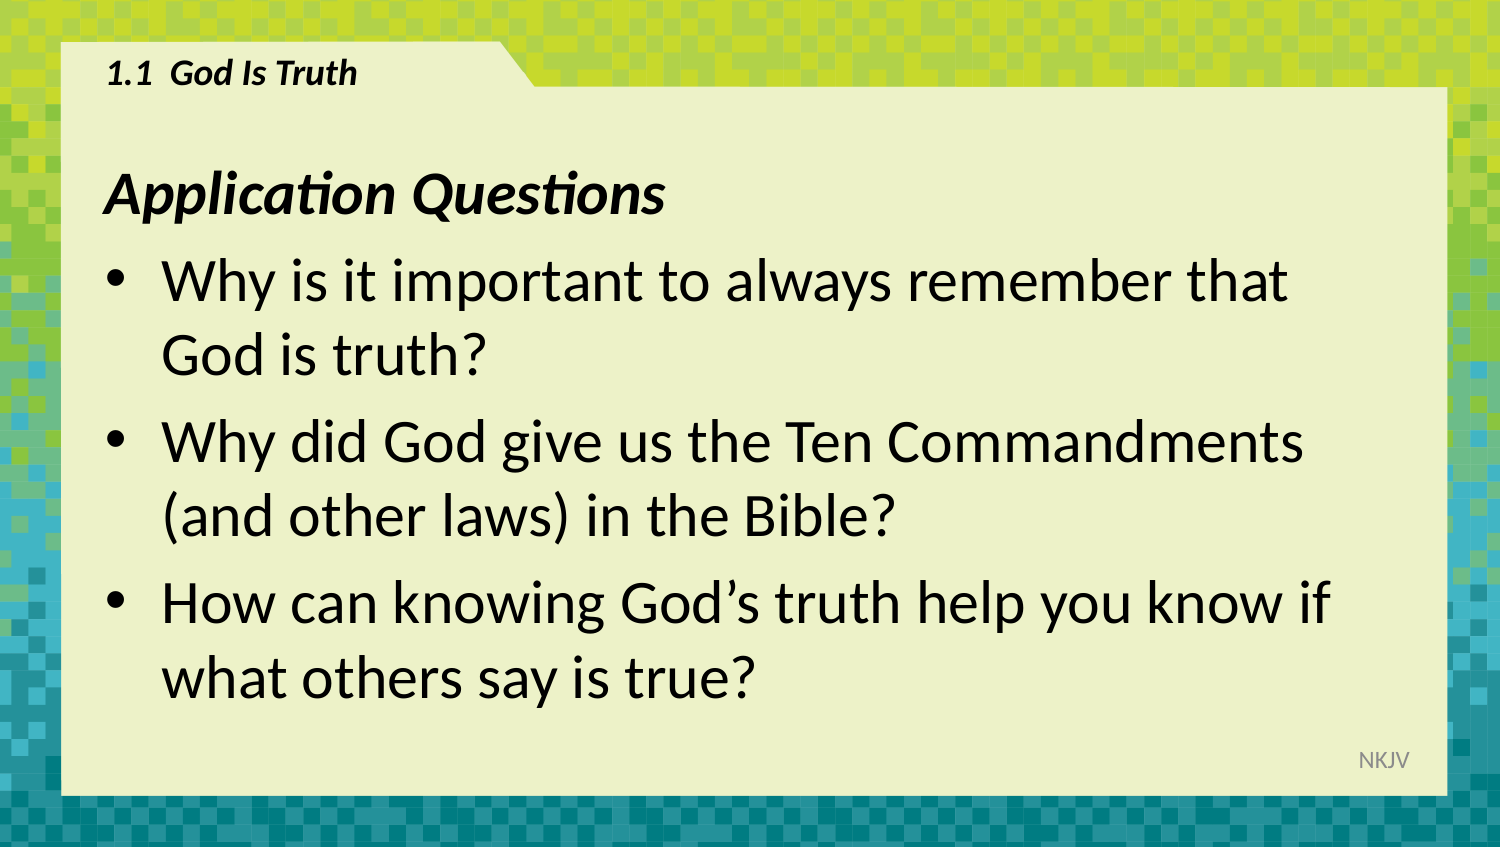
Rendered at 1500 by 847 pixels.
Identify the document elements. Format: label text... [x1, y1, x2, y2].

picture [0, 0, 1500, 847]
footer NKJV [950, 736, 1425, 782]
title 1.1 God Is Truth [89, 33, 1420, 108]
list Application Questions Why is it important to always remember that God is truth? Why did God give us the Ten Commandments (and other laws) in the Bible? How can knowing God’s truth help you know if what others say is true? [89, 141, 1403, 722]
